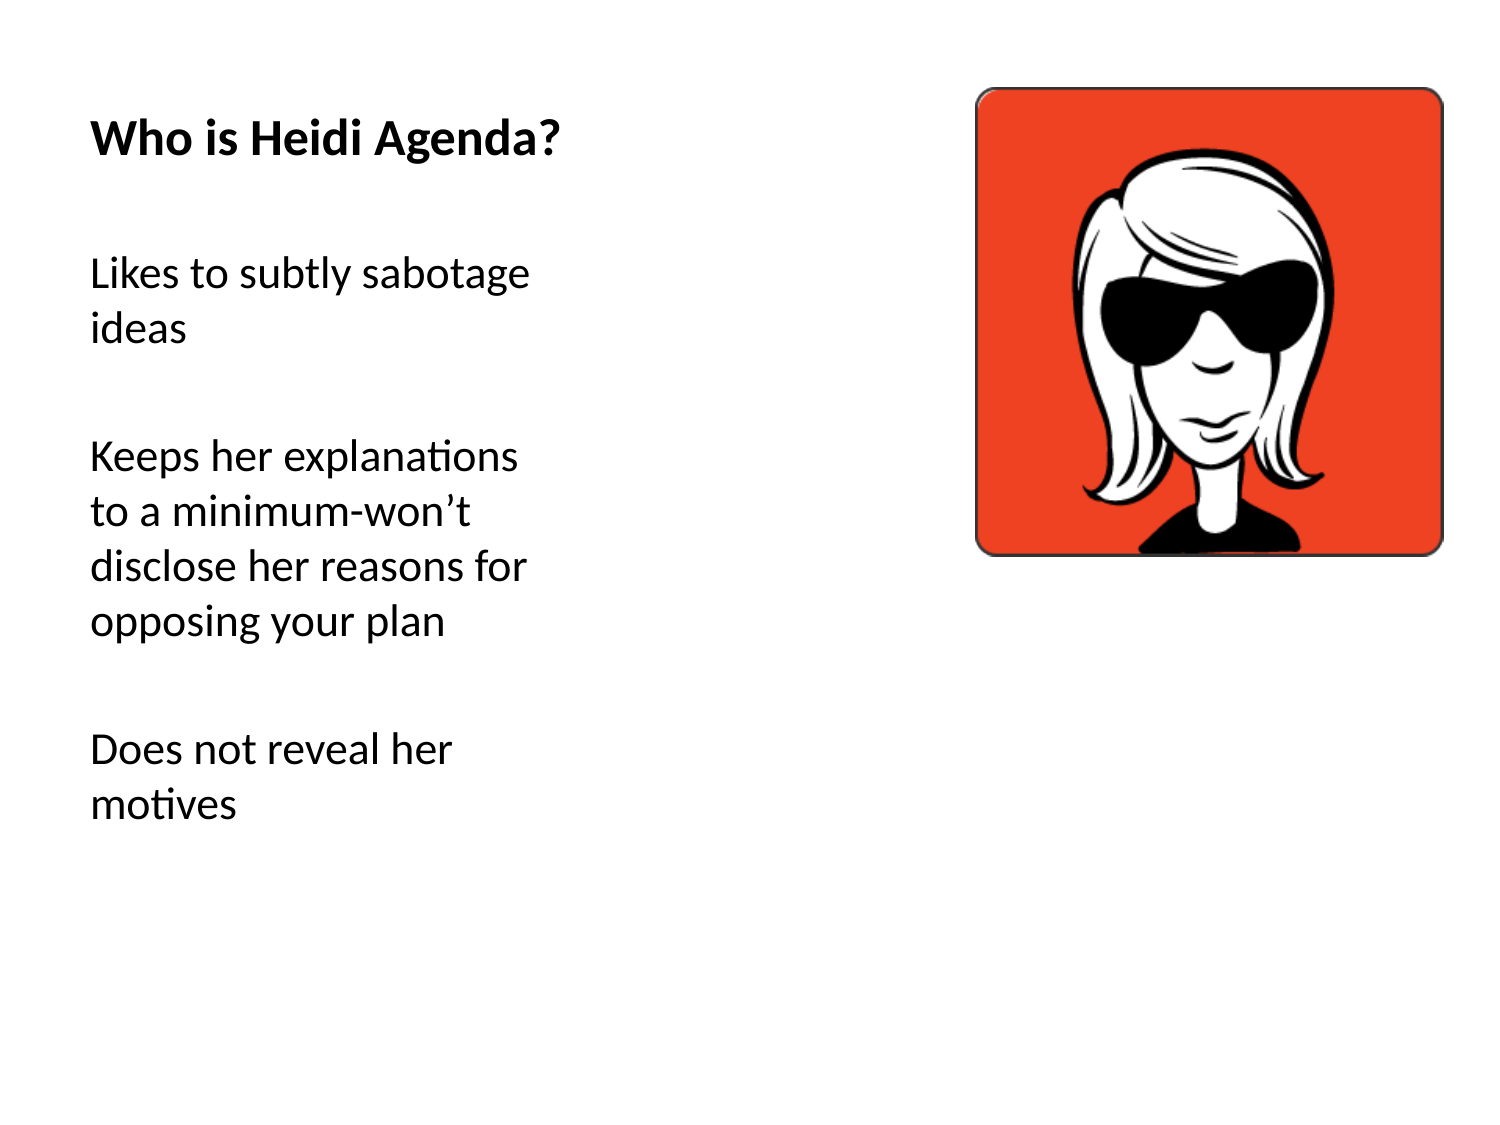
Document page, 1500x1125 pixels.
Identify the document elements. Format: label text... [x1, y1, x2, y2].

title Who is Heidi Agenda? [75, 44, 675, 236]
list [974, 87, 1444, 557]
list Likes to subtly sabotage ideas Keeps her explanations to a minimum-won’t disclose her reasons for opposing your plan Does not reveal her motives [75, 235, 569, 1005]
